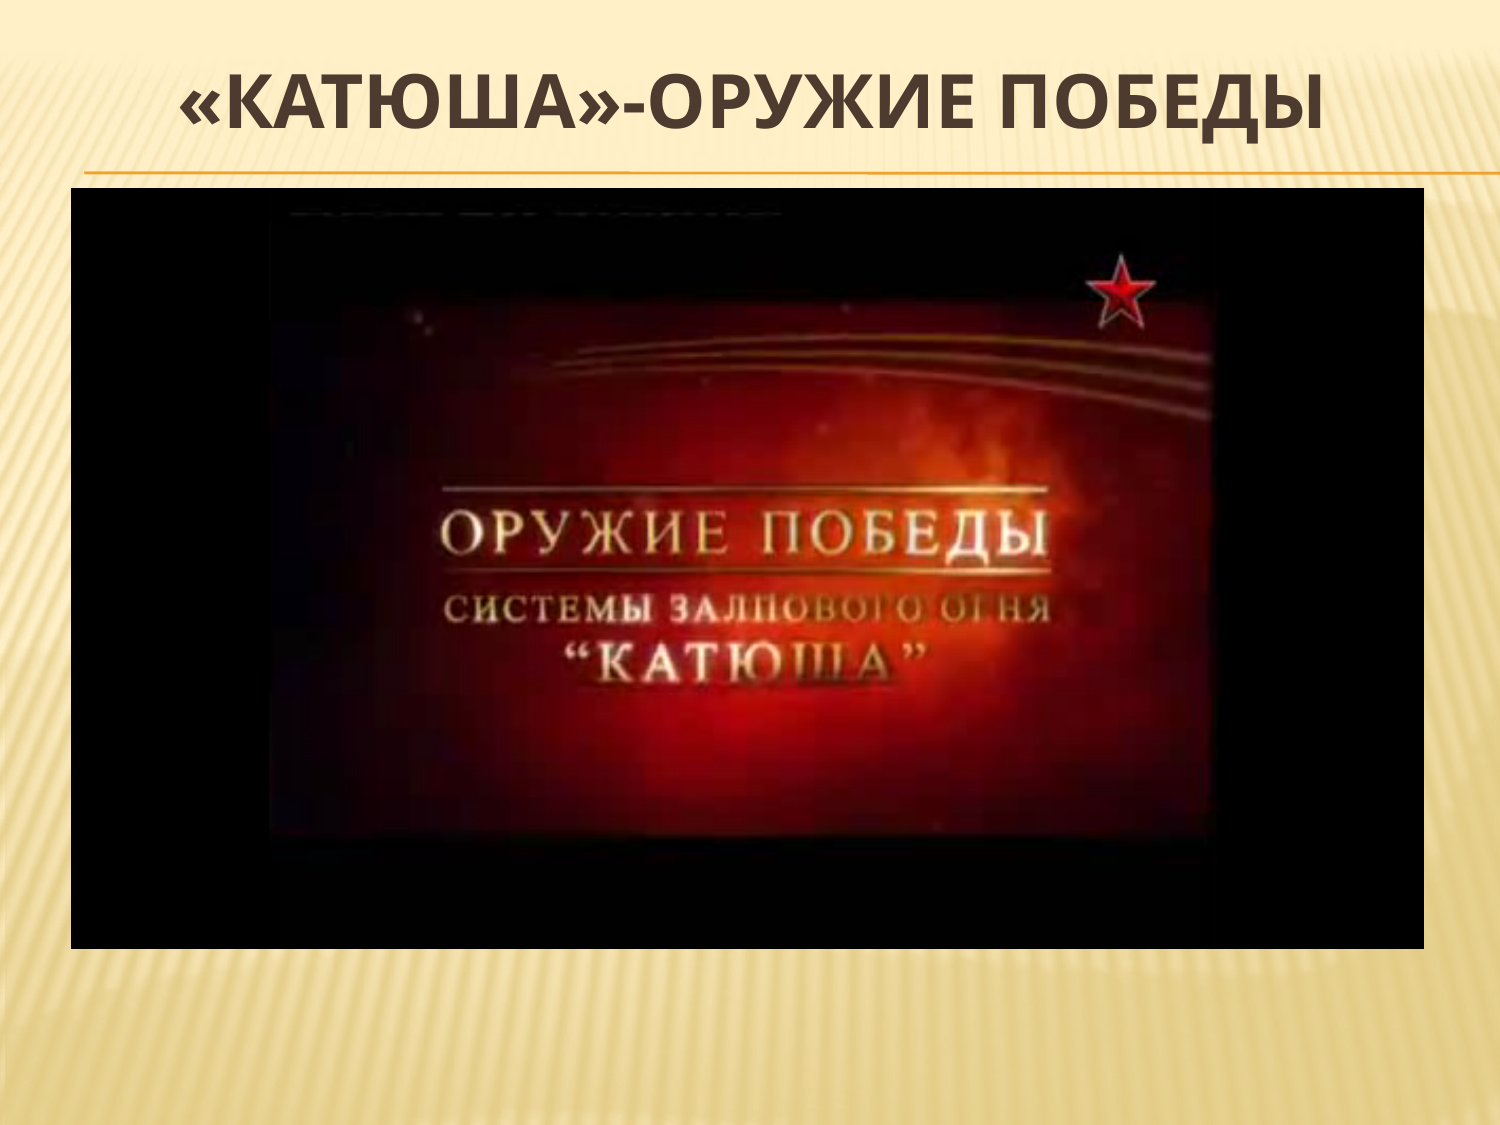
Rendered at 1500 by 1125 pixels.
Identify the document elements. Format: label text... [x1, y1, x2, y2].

title «КАТЮША»-ОРУЖИЕ ПОБЕДЫ [50, 75, 1475, 213]
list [70, 187, 1425, 950]
